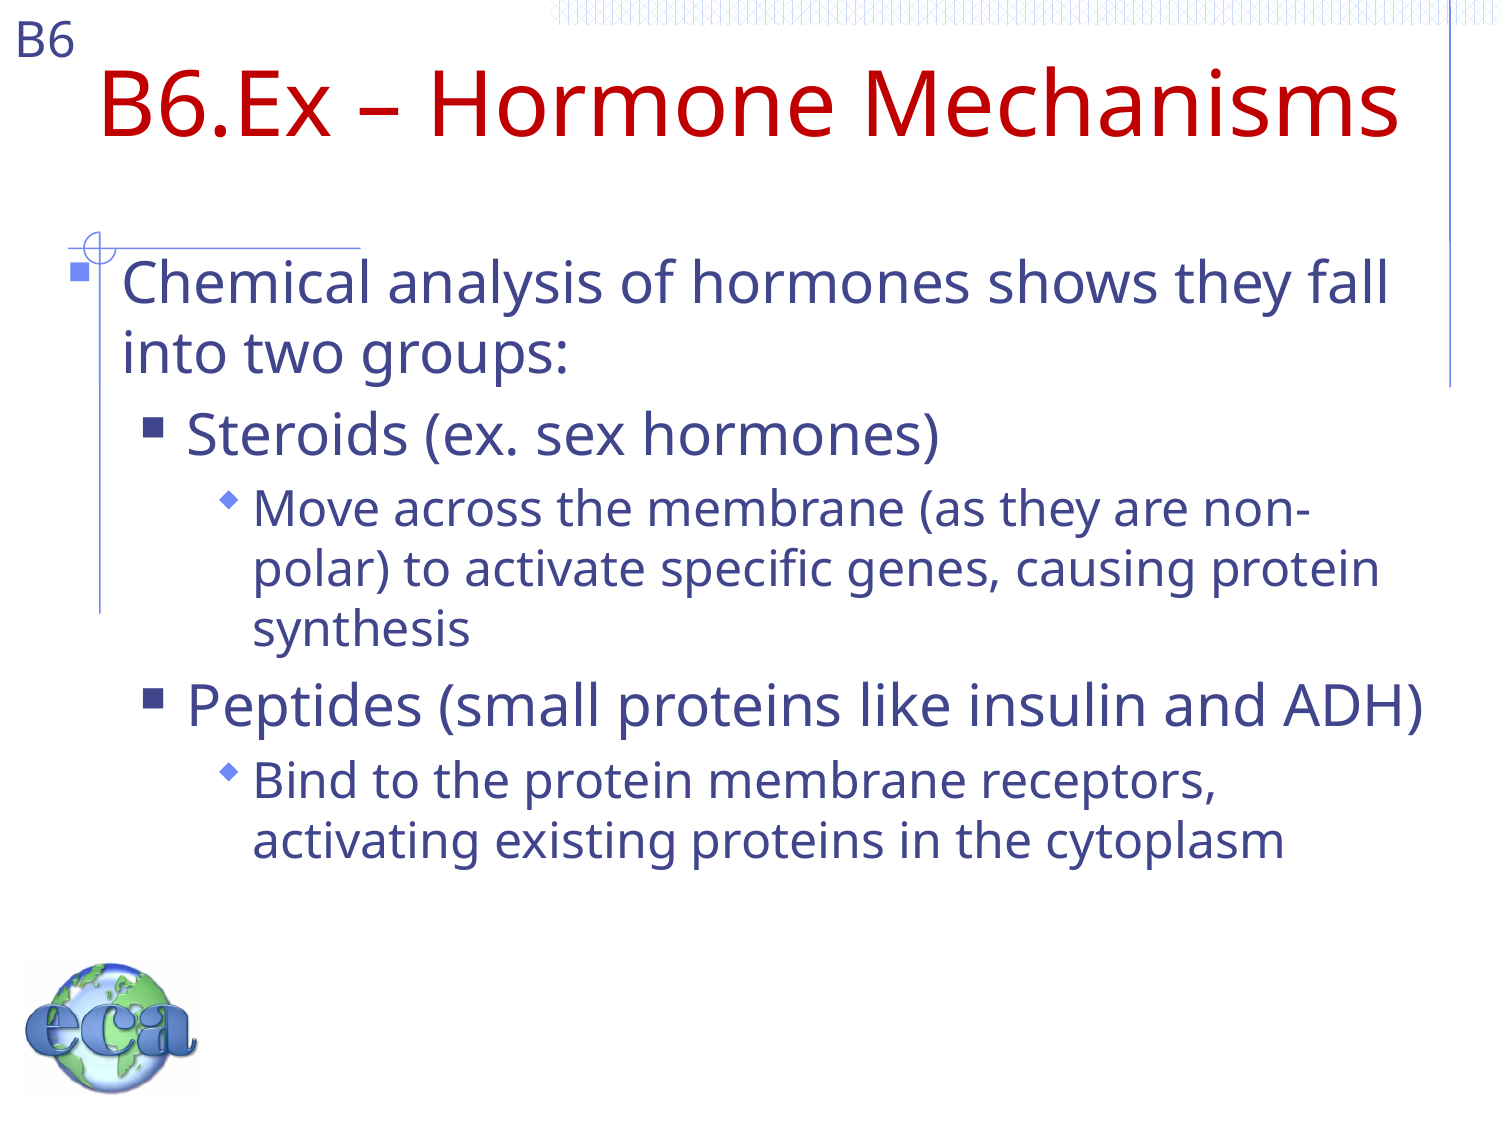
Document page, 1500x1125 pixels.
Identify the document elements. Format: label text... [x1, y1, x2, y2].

list Chemical analysis of hormones shows they fall into two groups: Steroids (ex. sex hormones) Move across the membrane (as they are non-polar) to activate specific genes, causing protein synthesis Peptides (small proteins like insulin and ADH) Bind to the protein membrane receptors, activating existing proteins in the cytoplasm [49, 237, 1463, 976]
title B6.Ex – Hormone Mechanisms [37, 24, 1463, 163]
picture [23, 960, 200, 1096]
